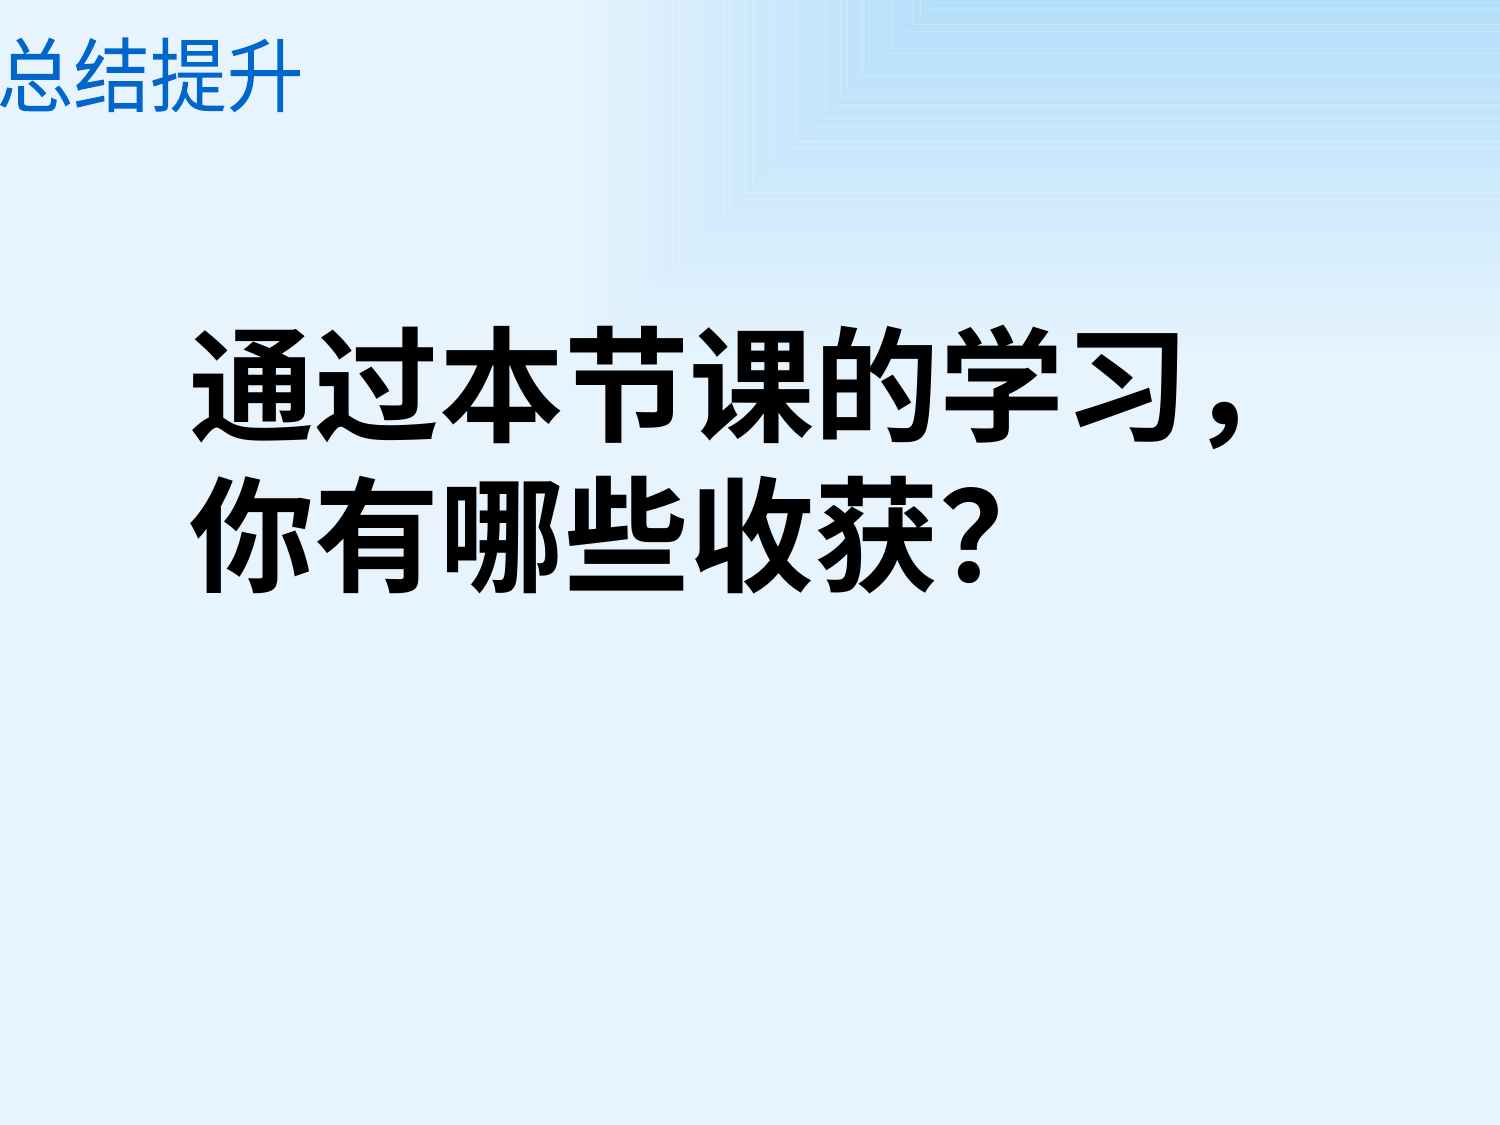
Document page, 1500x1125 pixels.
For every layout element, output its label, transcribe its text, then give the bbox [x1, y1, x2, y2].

text_box 通过本节课的学习，你有哪些收获？ [174, 299, 1375, 615]
